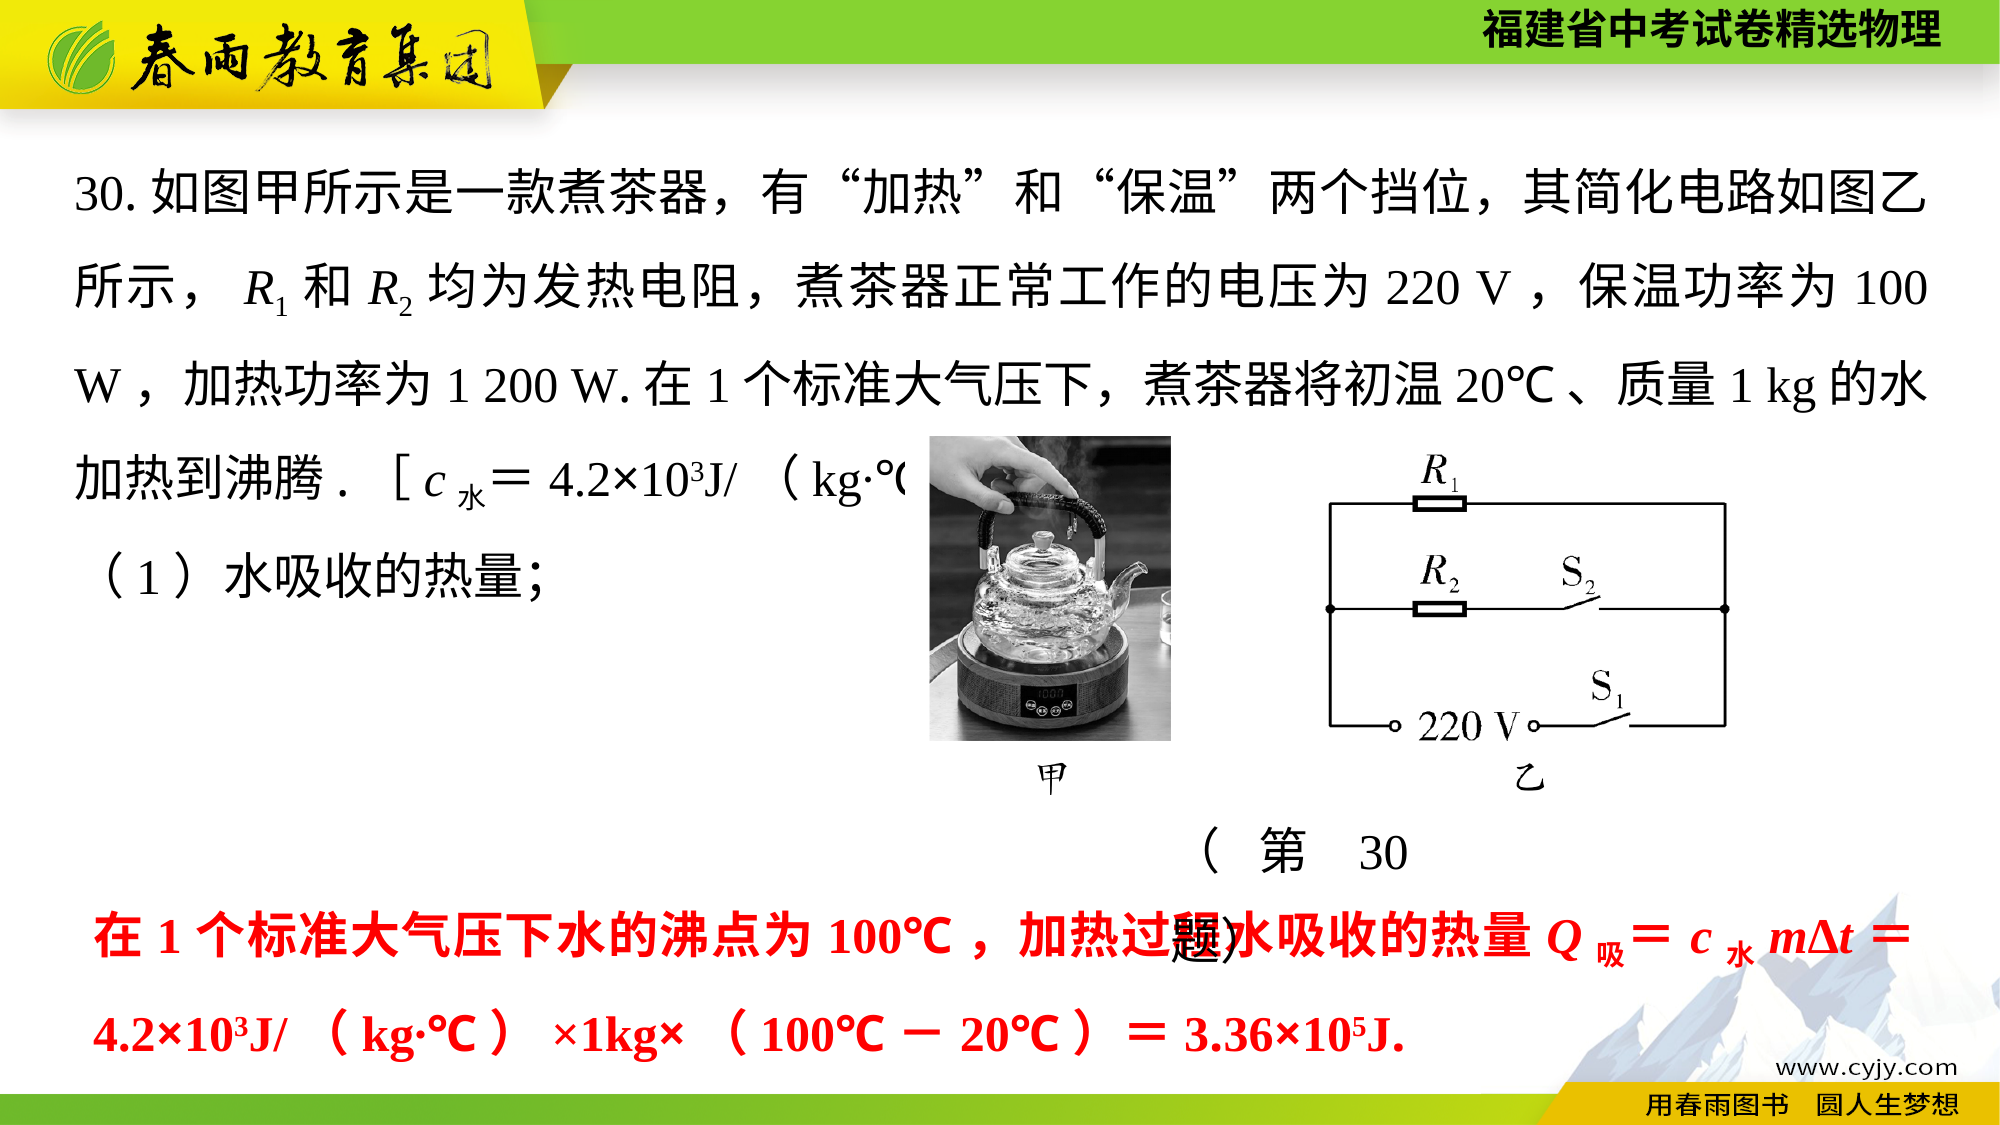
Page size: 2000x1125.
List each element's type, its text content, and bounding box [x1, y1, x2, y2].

picture [0, 0, 2000, 1125]
text_box （第30题） [1155, 804, 1436, 888]
list 30.如图甲所示是一款煮茶器，有“加热”和“保温”两个挡位，其简化电路如图乙所示，R1和R2均为发热电阻，煮茶器正常工作的电压为220 V，保温功率为100 W，加热功率为1 200 W.在1个标准大气压下，煮茶器将初温20℃、质量1 kg的水加热到沸腾.［c水＝4.2×103J/（kg∙℃）］求： （1）水吸收的热量； [59, 122, 1944, 592]
text_box 在1个标准大气压下水的沸点为100℃，加热过程水吸收的热量Q吸＝c水mΔt＝4.2×103J/（kg∙℃）×1kg×（100℃－20℃）＝3.36×105J. [78, 861, 1944, 1069]
